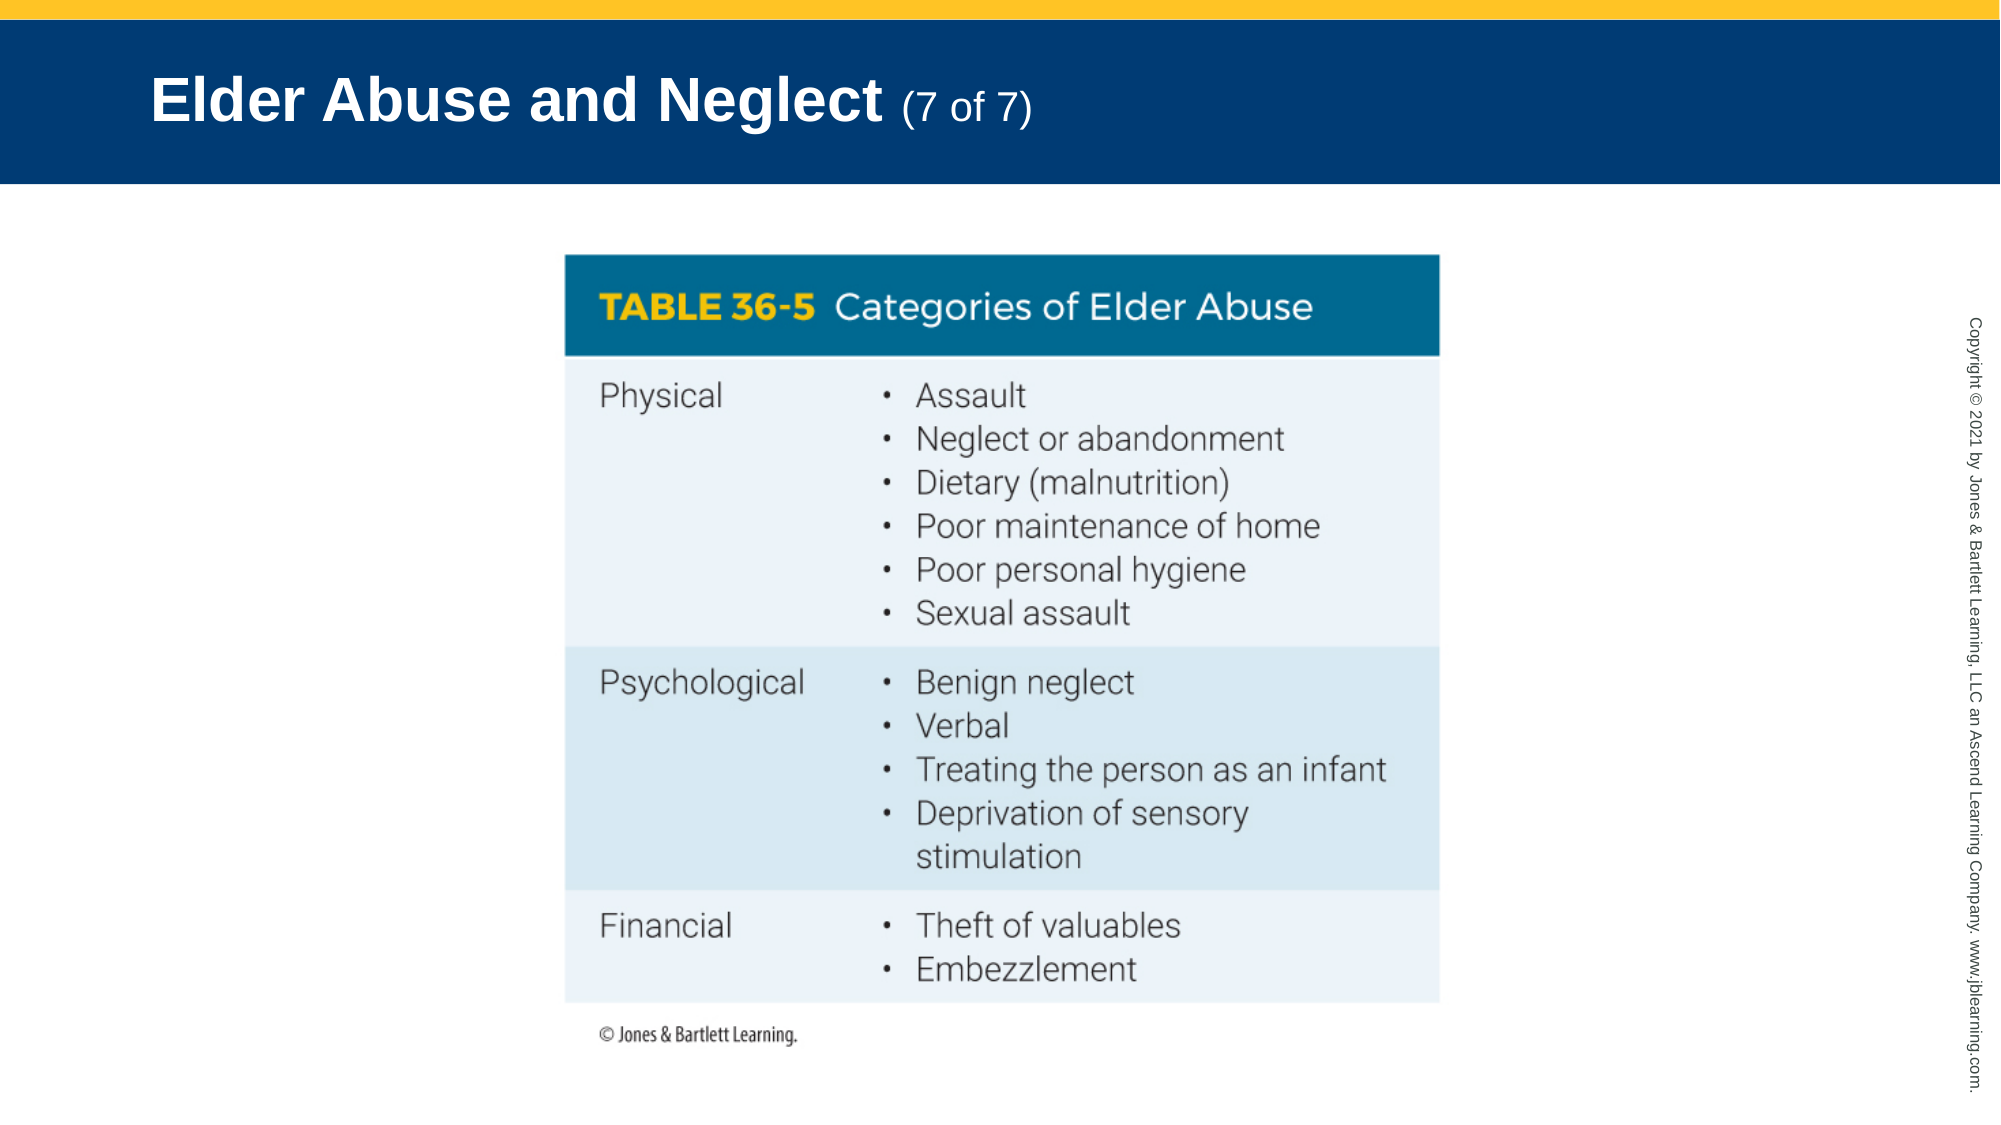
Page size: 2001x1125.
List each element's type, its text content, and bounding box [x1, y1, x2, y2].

title Elder Abuse and Neglect (7 of 7) [0, 19, 2000, 185]
picture [555, 241, 1449, 1066]
